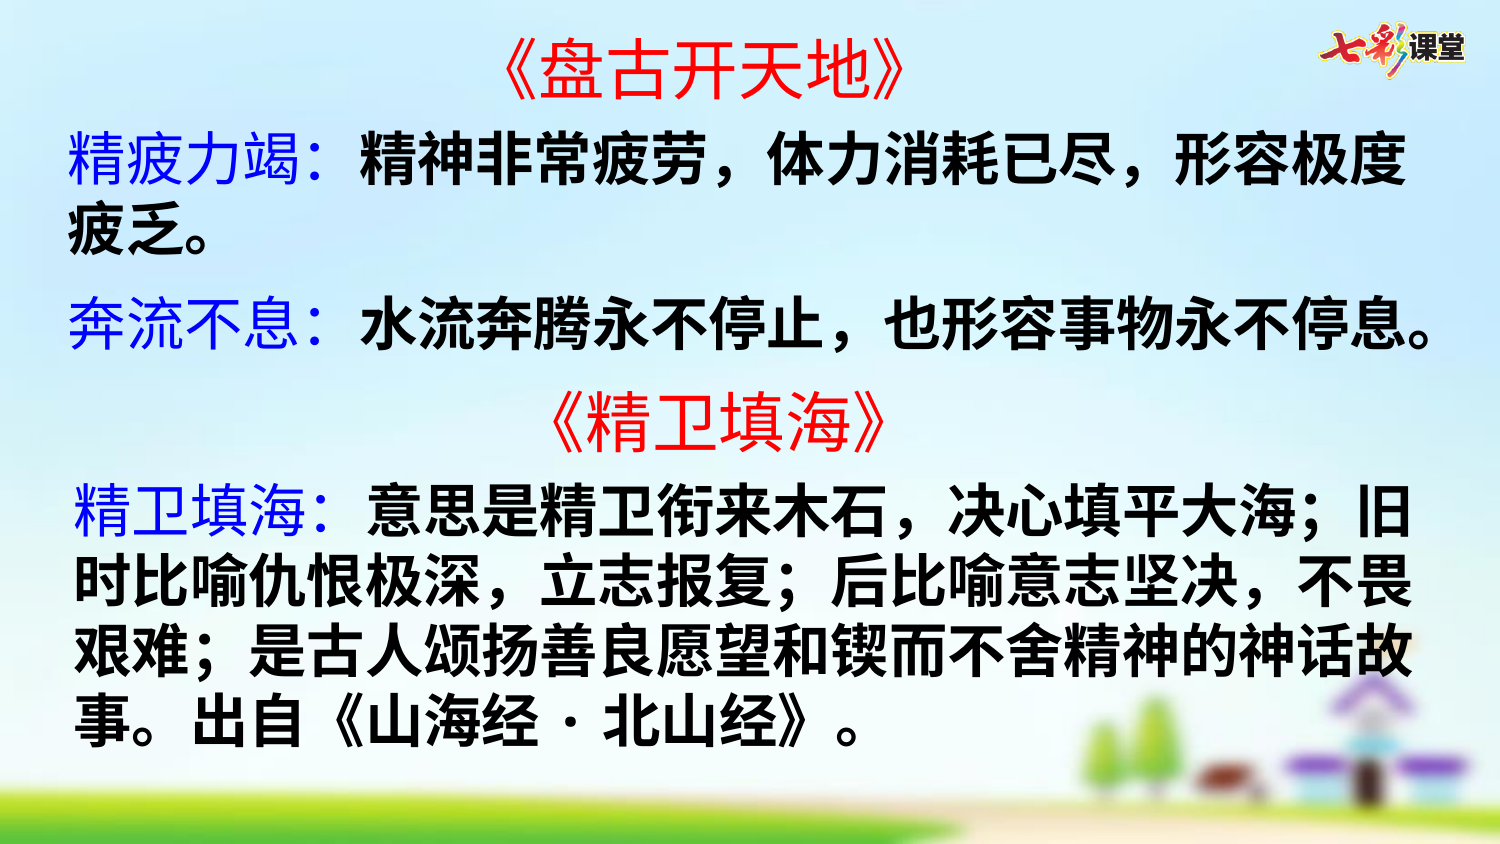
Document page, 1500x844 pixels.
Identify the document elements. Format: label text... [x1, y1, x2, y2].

text_box 《盘古开天地》 [456, 20, 954, 114]
text_box 精疲力竭：精神非常疲劳，体力消耗已尽，形容极度疲乏。 [53, 114, 1465, 270]
text_box 奔流不息：水流奔腾永不停止，也形容事物永不停息。 [53, 280, 1465, 365]
text_box 精卫填海：意思是精卫衔来木石，决心填平大海；旧时比喻仇恨极深，立志报复；后比喻意志坚决，不畏艰难；是古人颂扬善良愿望和锲而不舍精神的神话故事。出自《山海经·北山经》。 [59, 466, 1471, 762]
text_box 《精卫填海》 [503, 373, 935, 466]
picture [0, 0, 1500, 844]
